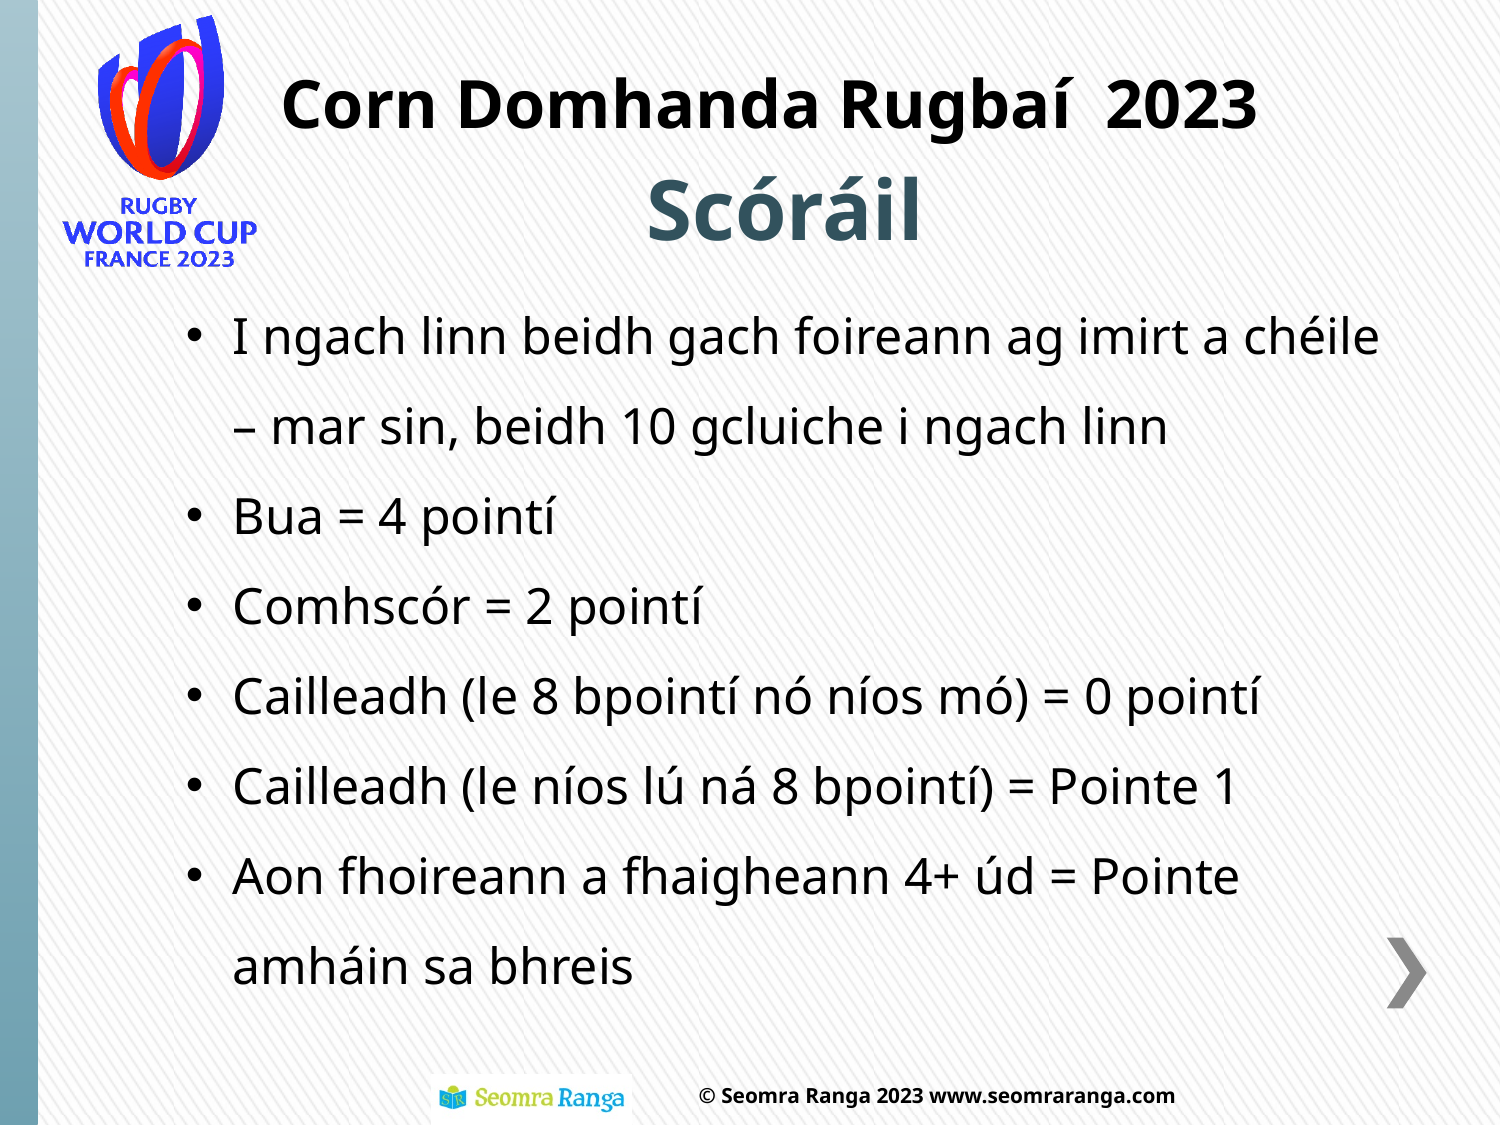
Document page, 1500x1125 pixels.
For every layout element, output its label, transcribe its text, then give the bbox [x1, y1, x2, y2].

text_box Scóráil [519, 149, 1052, 265]
picture [61, 15, 258, 267]
text_box Corn Domhanda Rugbaí 2023 [265, 54, 1424, 150]
text_box I ngach linn beidh gach foireann ag imirt a chéile – mar sin, beidh 10 gcluiche i ngach linn Bua = 4 pointí Comhscór = 2 pointí Cailleadh (le 8 bpointí nó níos mó) = 0 pointí Cailleadh (le níos lú ná 8 bpointí) = Pointe 1 Aon fhoireann a fhaigheann 4+ úd = Pointe amháin sa bhreis [171, 266, 1424, 1002]
text_box © Seomra Ranga 2023 www.seomraranga.com [659, 1074, 1215, 1115]
picture [430, 1074, 632, 1125]
